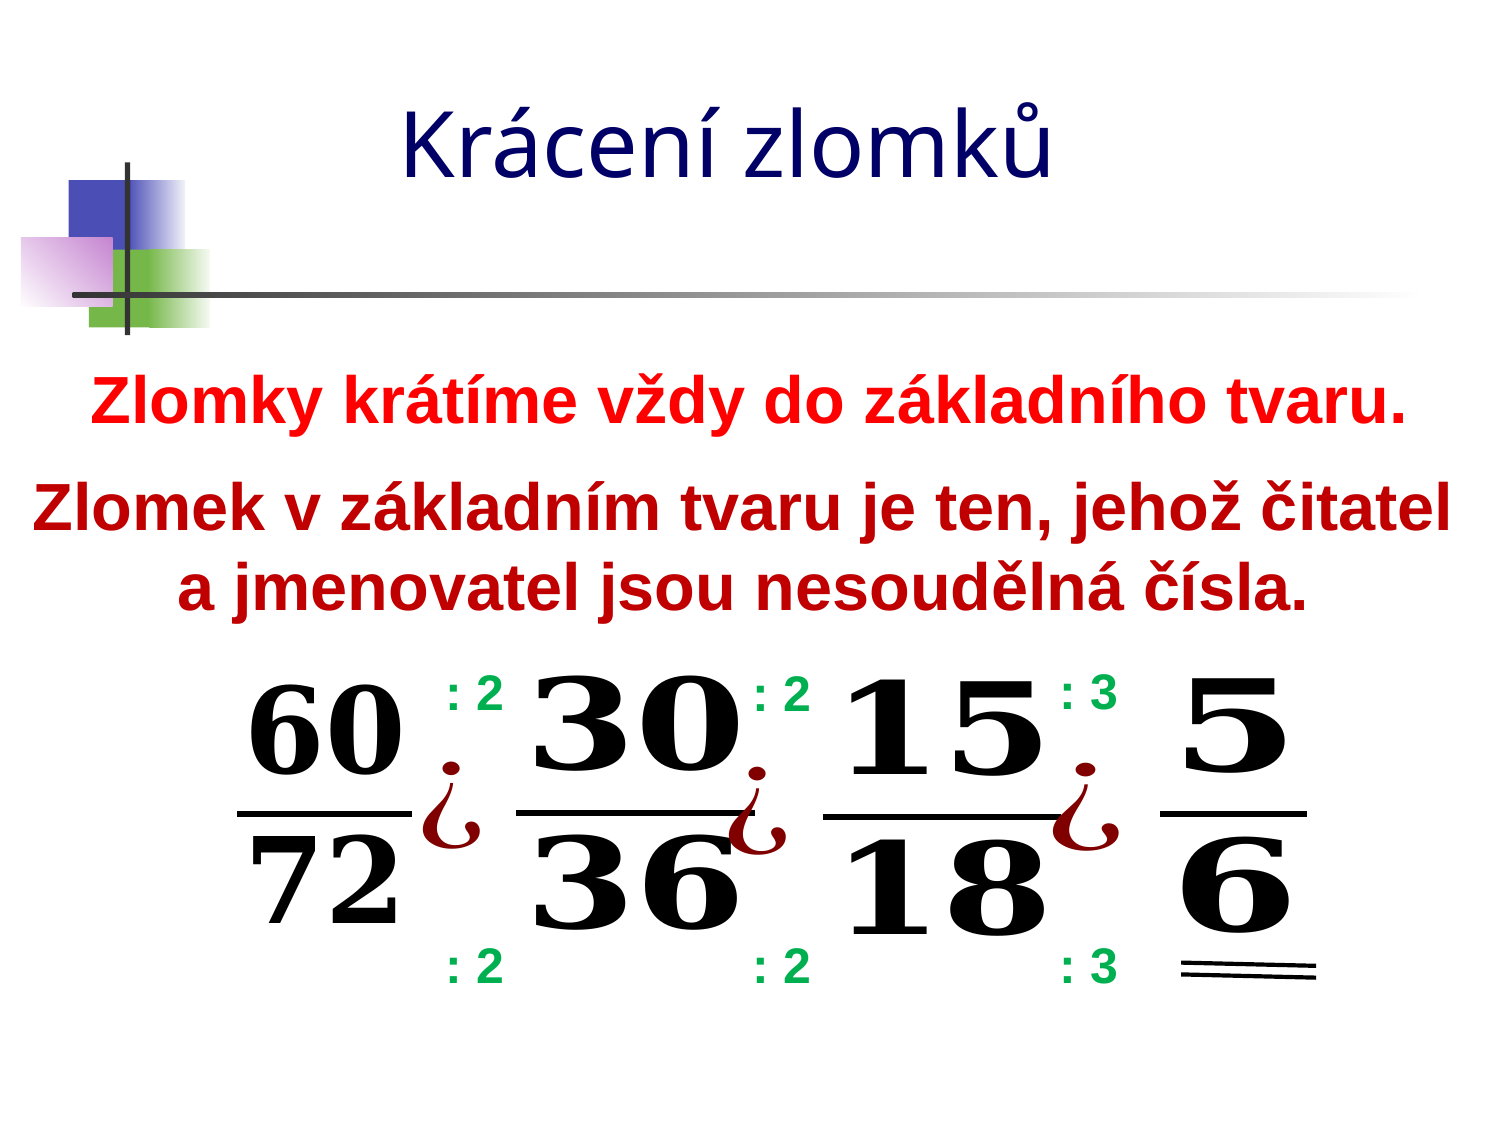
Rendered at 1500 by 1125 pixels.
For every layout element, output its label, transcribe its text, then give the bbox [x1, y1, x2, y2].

text_box : 2 [430, 652, 538, 728]
text_box : 3 [1045, 651, 1152, 727]
text_box : 2 [738, 926, 845, 1001]
text_box Zlomek v základním tvaru je ten, jehož čitatel a jmenovatel jsou nesoudělná čísla. [0, 456, 1494, 632]
text_box : 3 [1045, 926, 1152, 1001]
text_box Krácení zlomků [88, 78, 1367, 220]
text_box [1180, 962, 1317, 967]
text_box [1180, 974, 1317, 978]
text_box : 2 [738, 653, 845, 729]
text_box Zlomky krátíme vždy do základního tvaru. [0, 349, 1500, 445]
text_box : 2 [430, 926, 538, 1001]
